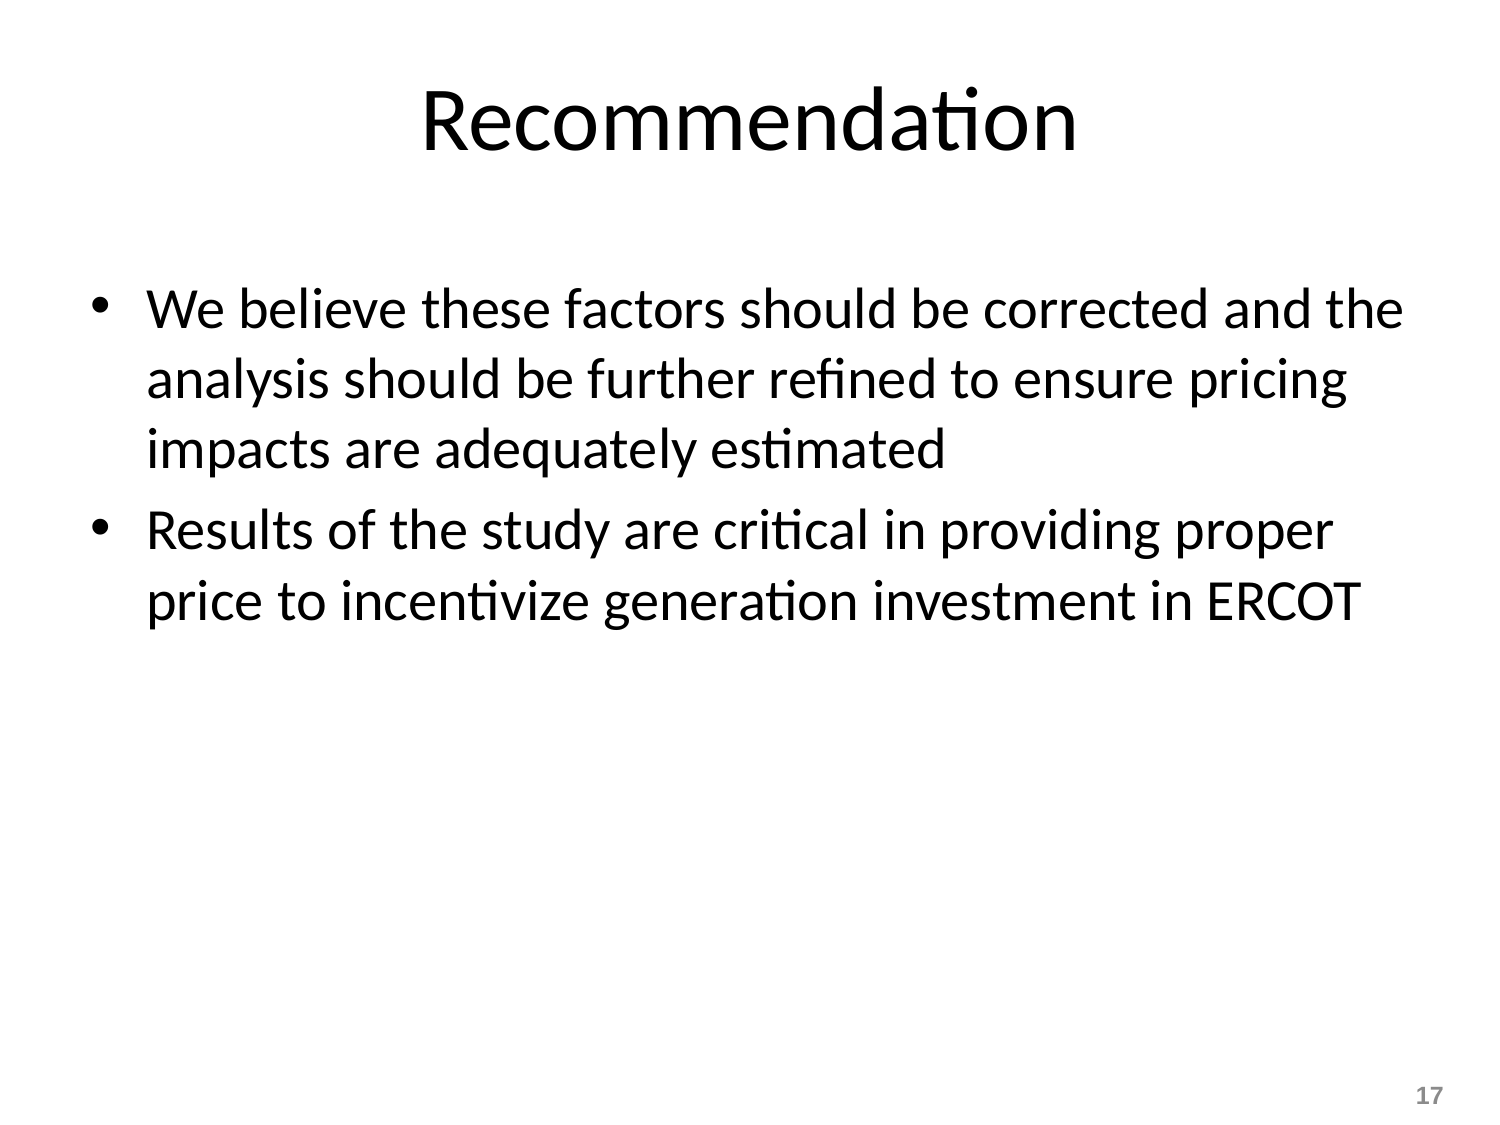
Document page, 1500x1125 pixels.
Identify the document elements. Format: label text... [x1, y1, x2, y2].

title Recommendation [74, 74, 1426, 262]
list We believe these factors should be corrected and the analysis should be further refined to ensure pricing impacts are adequately estimated Results of the study are critical in providing proper price to incentivize generation investment in ERCOT [74, 262, 1426, 1006]
text_box 17 [1108, 1065, 1459, 1125]
